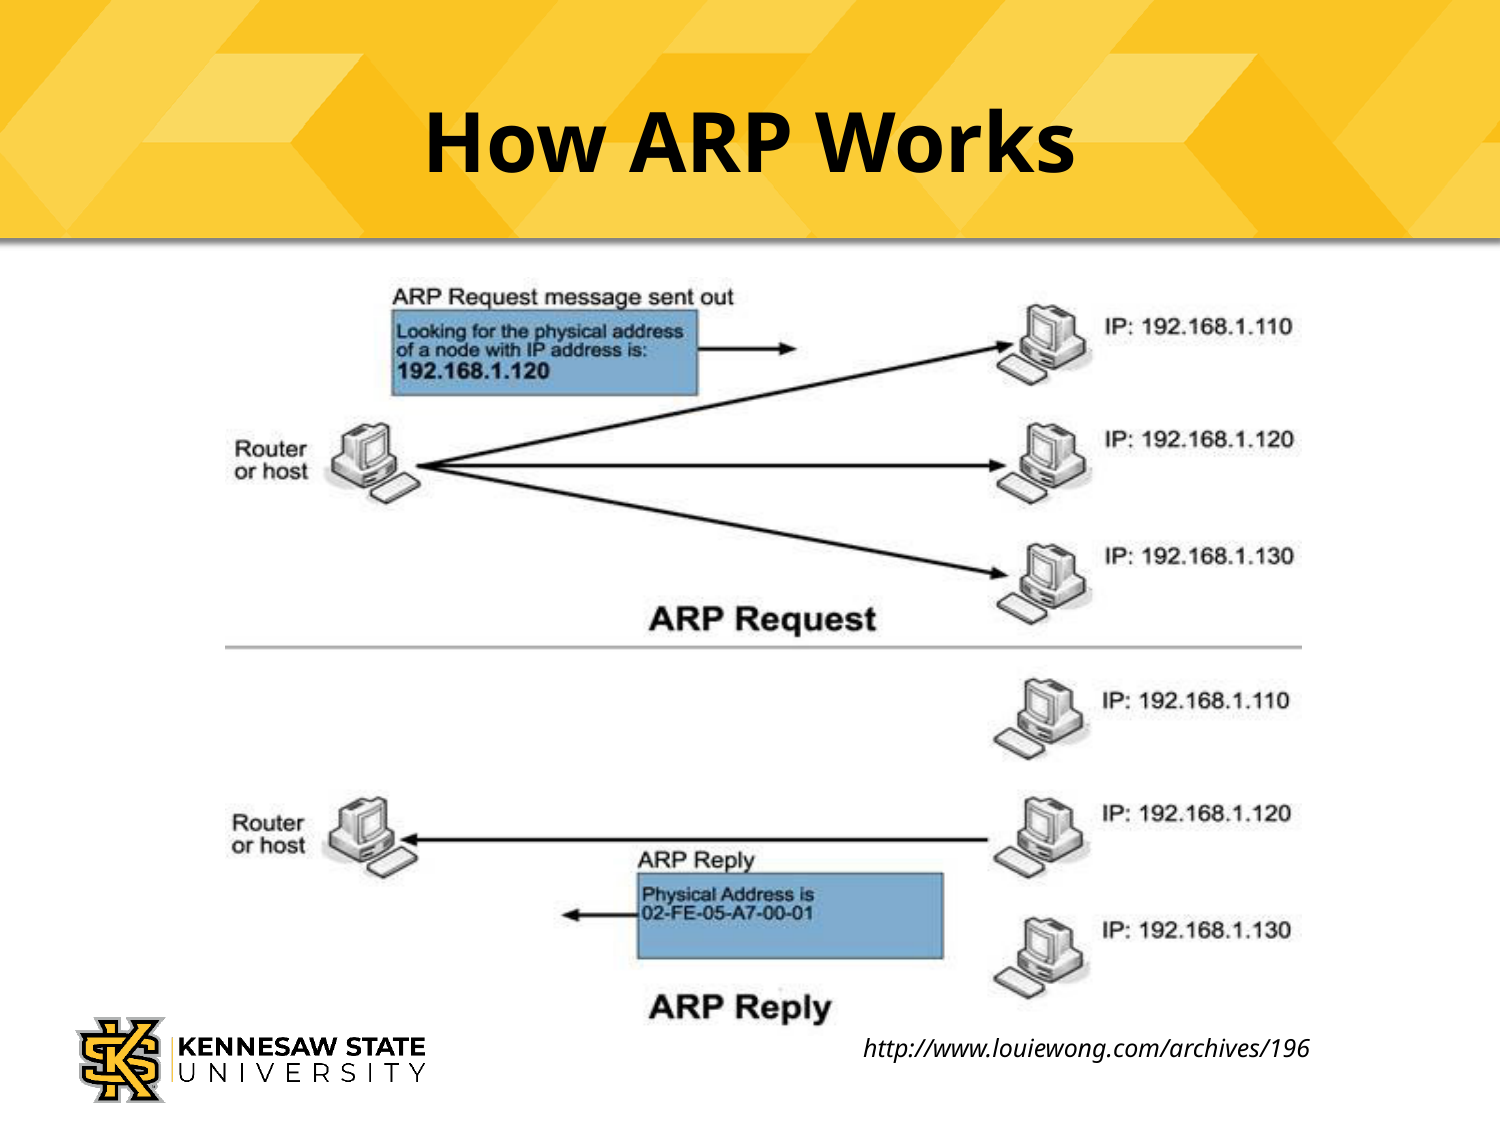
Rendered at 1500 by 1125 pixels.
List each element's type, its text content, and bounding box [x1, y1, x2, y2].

text_box http://www.louiewong.com/archives/196 [474, 1023, 1330, 1073]
title How ARP Works [75, 45, 1425, 233]
picture [0, 0, 1500, 251]
picture [75, 277, 1302, 1103]
